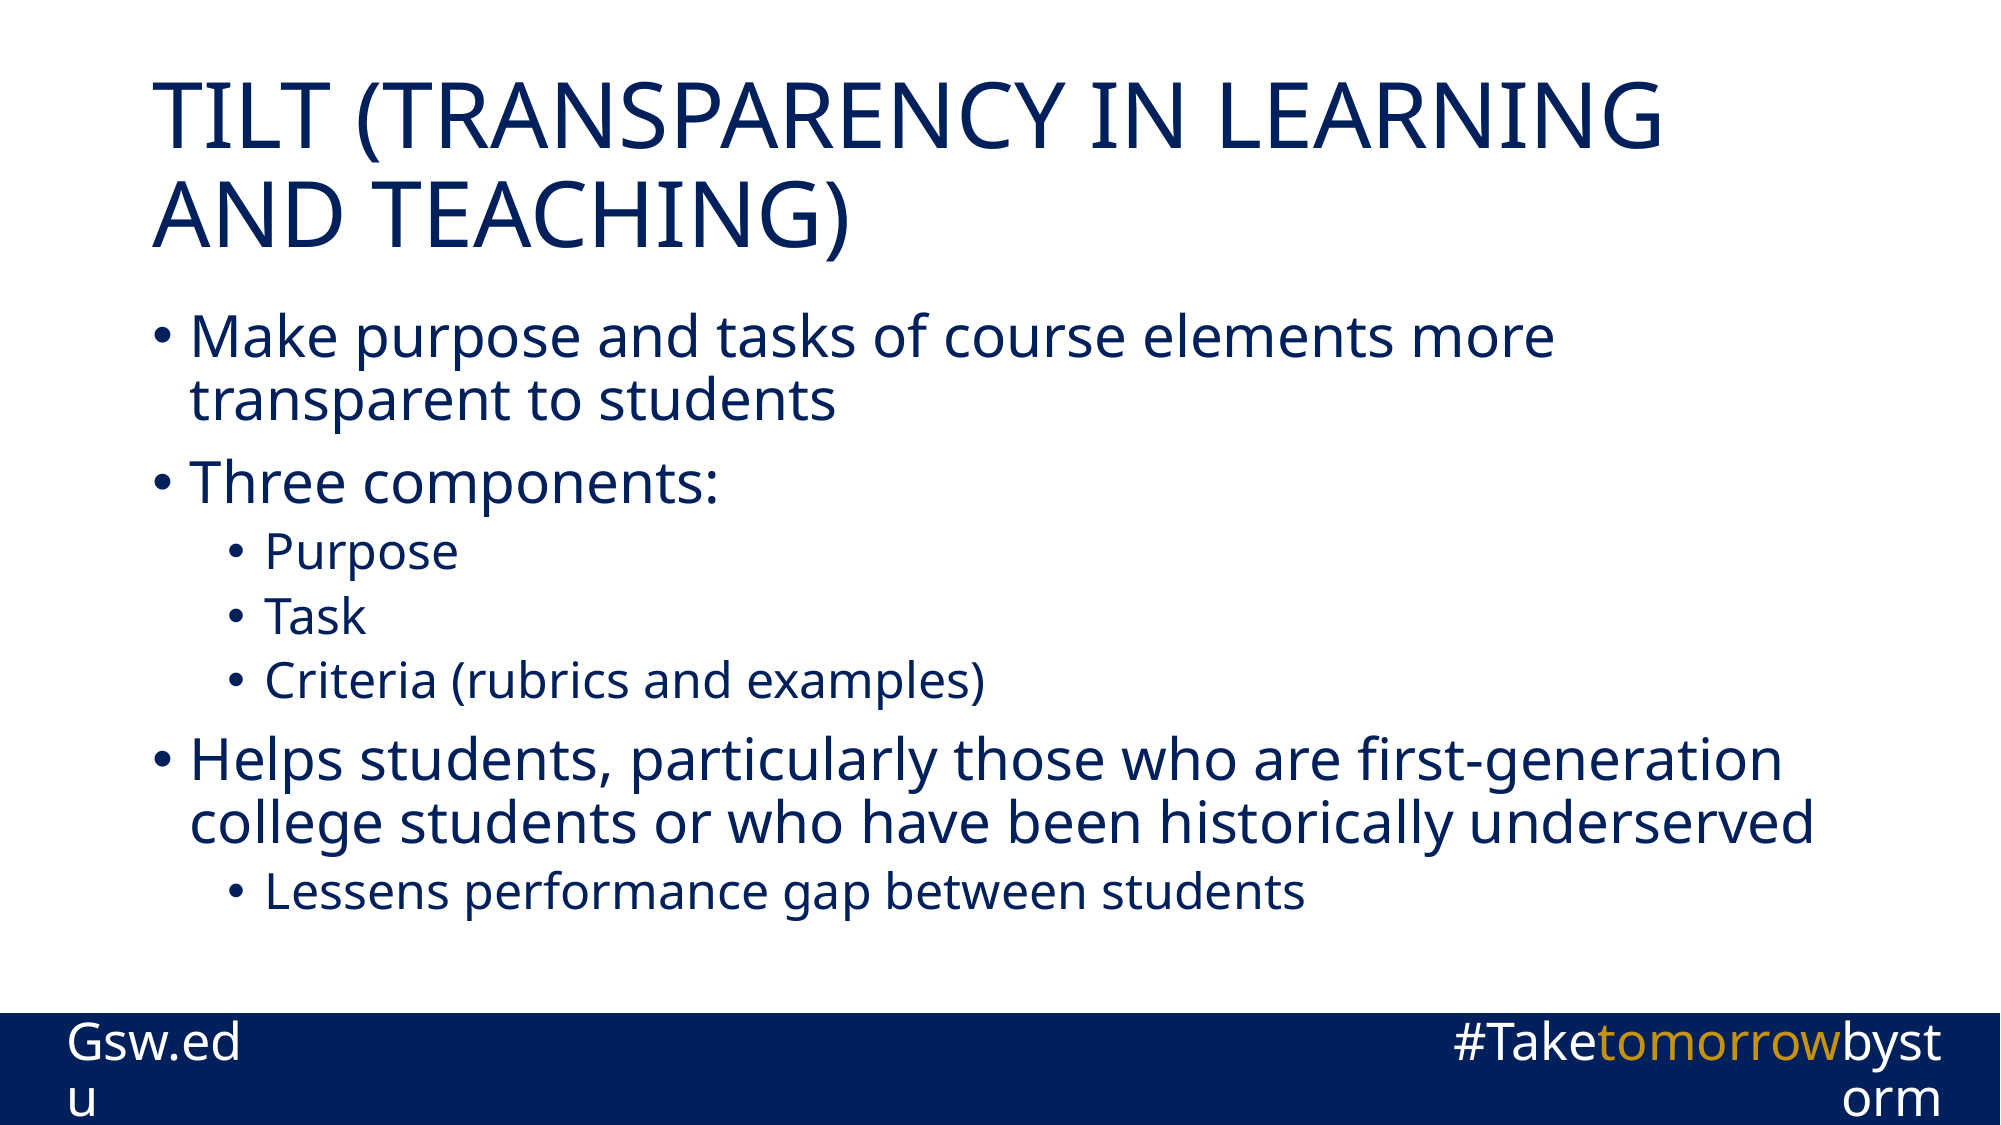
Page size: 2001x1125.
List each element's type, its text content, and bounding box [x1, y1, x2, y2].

title TILT (TRANSPARENCY IN LEARNING AND TEACHING) [137, 59, 1863, 278]
list Make purpose and tasks of course elements more transparent to students Three components: Purpose Task Criteria (rubrics and examples) Helps students, particularly those who are first-generation college students or who have been historically underserved Lessens performance gap between students [137, 299, 1863, 987]
